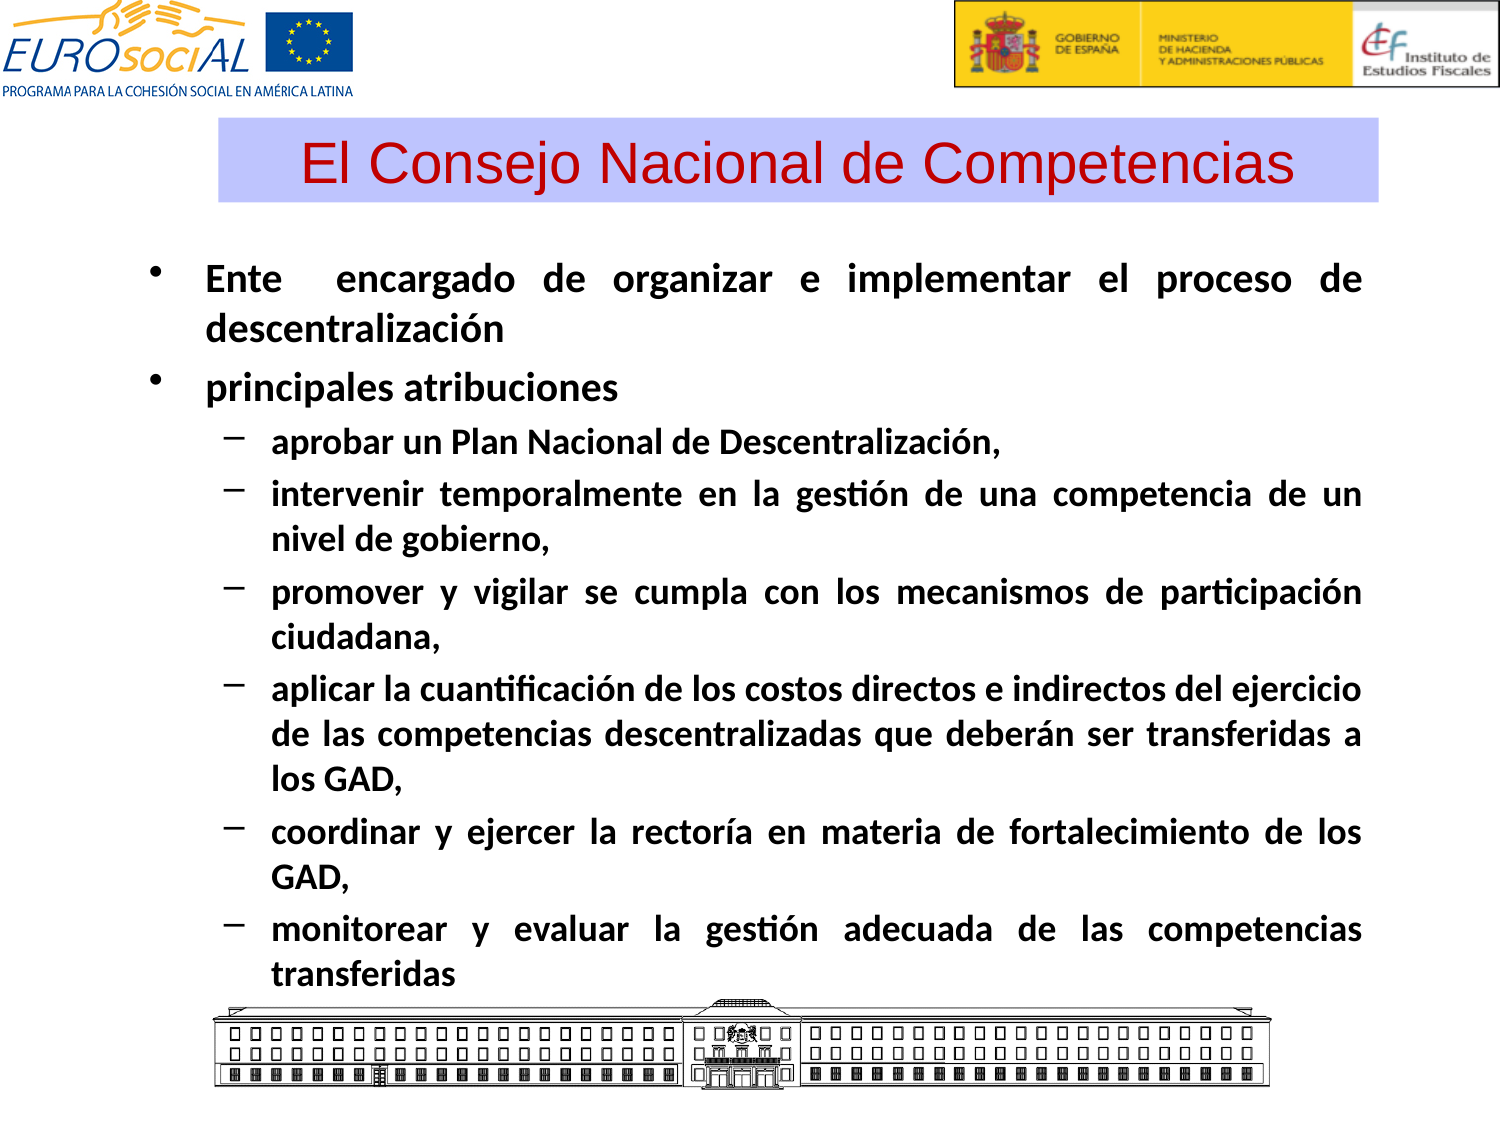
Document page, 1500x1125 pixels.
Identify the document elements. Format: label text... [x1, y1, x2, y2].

picture [954, 0, 1500, 89]
list Ente encargado de organizar e implementar el proceso de descentralización principales atribuciones aprobar un Plan Nacional de Descentralización, intervenir temporalmente en la gestión de una competencia de un nivel de gobierno, promover y vigilar se cumpla con los mecanismos de participación ciudadana, aplicar la cuantificación de los costos directos e indirectos del ejercicio de las competencias descentralizadas que deberán ser transferidas a los GAD, coordinar y ejercer la rectoría en materia de fortalecimiento de los GAD, monitorear y evaluar la gestión adecuada de las competencias transferidas [134, 243, 1379, 857]
text_box El Consejo Nacional de Competencias [218, 117, 1379, 203]
picture [212, 999, 1272, 1090]
picture [0, 0, 354, 97]
